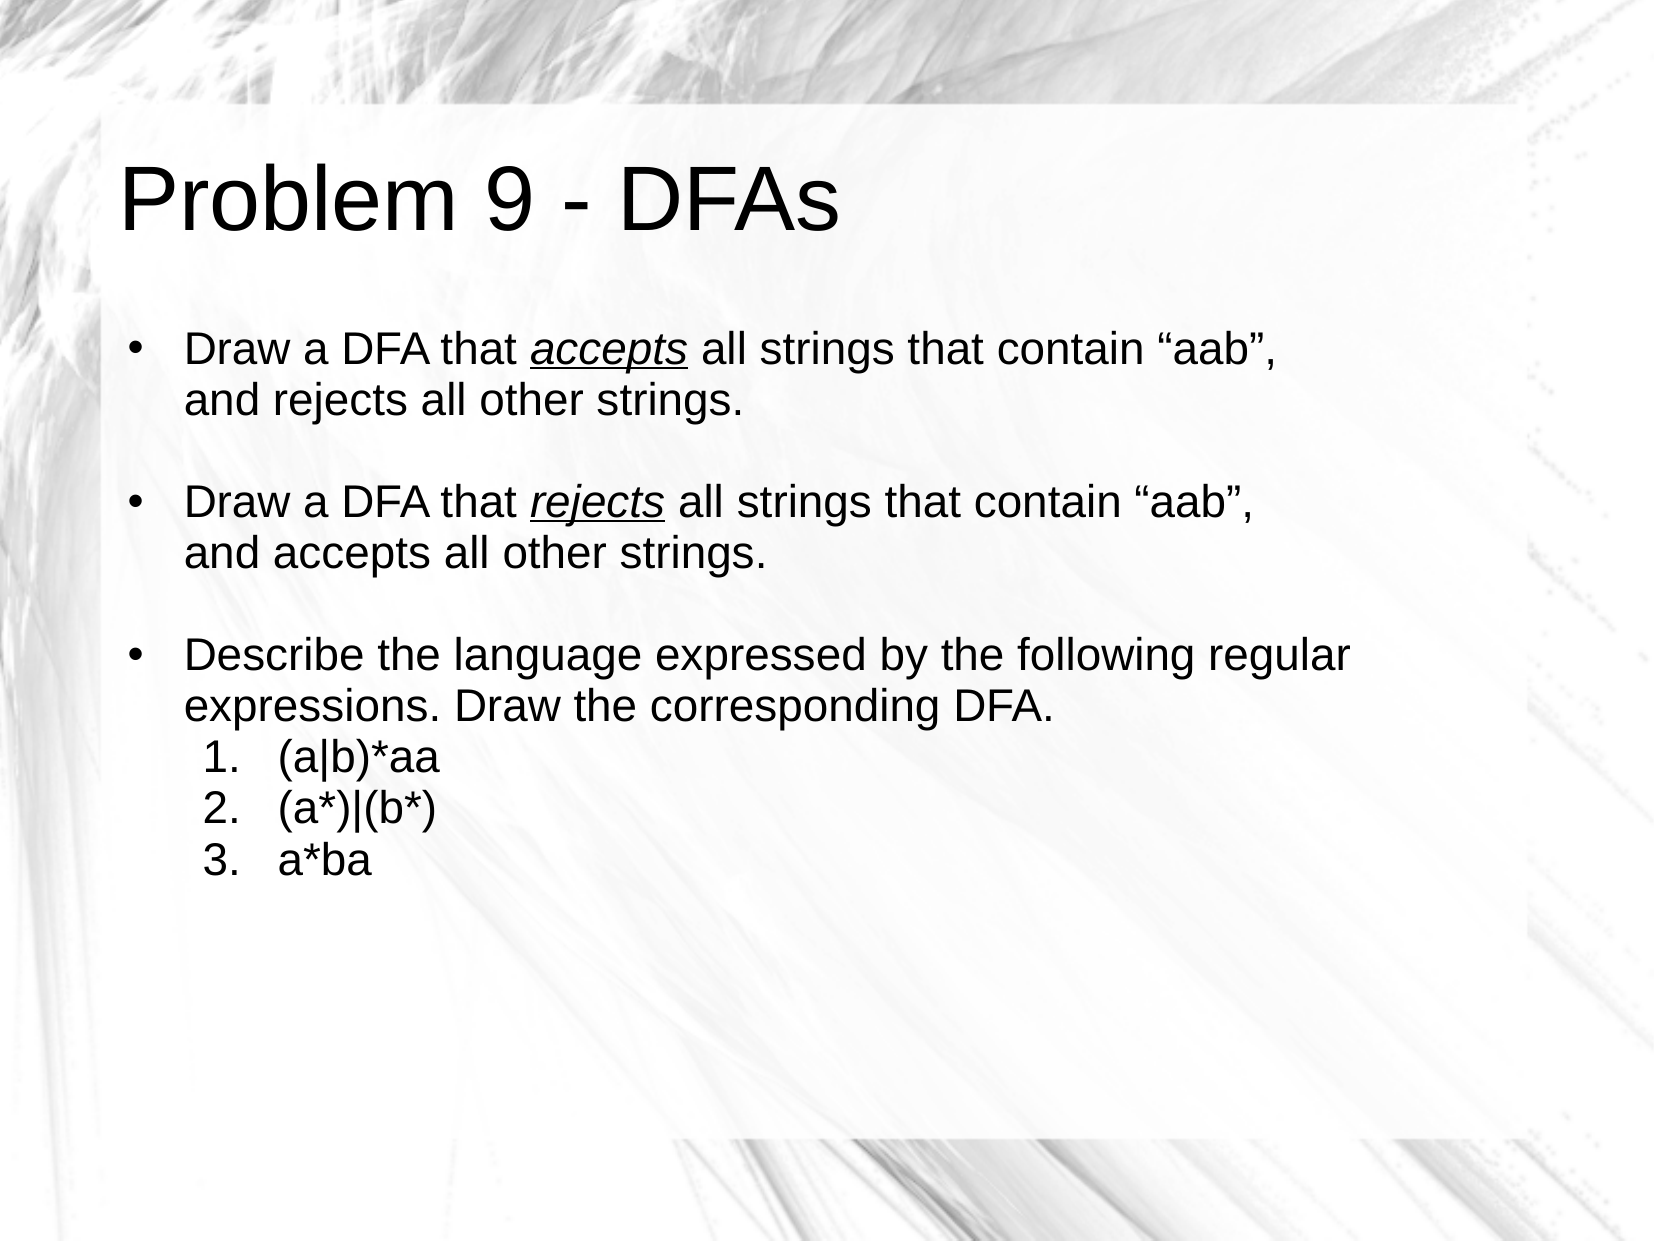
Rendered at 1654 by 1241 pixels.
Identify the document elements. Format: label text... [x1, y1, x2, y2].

list Draw a DFA that accepts all strings that contain “aab”, and rejects all other strings. Draw a DFA that rejects all strings that contain “aab”, and accepts all other strings. Describe the language expressed by the following regular expressions. Draw the corresponding DFA. (a|b)*aa (a*)|(b*) a*ba [118, 319, 1571, 1109]
picture [0, 0, 1654, 1241]
title Problem 9 - DFAs [118, 93, 1506, 299]
